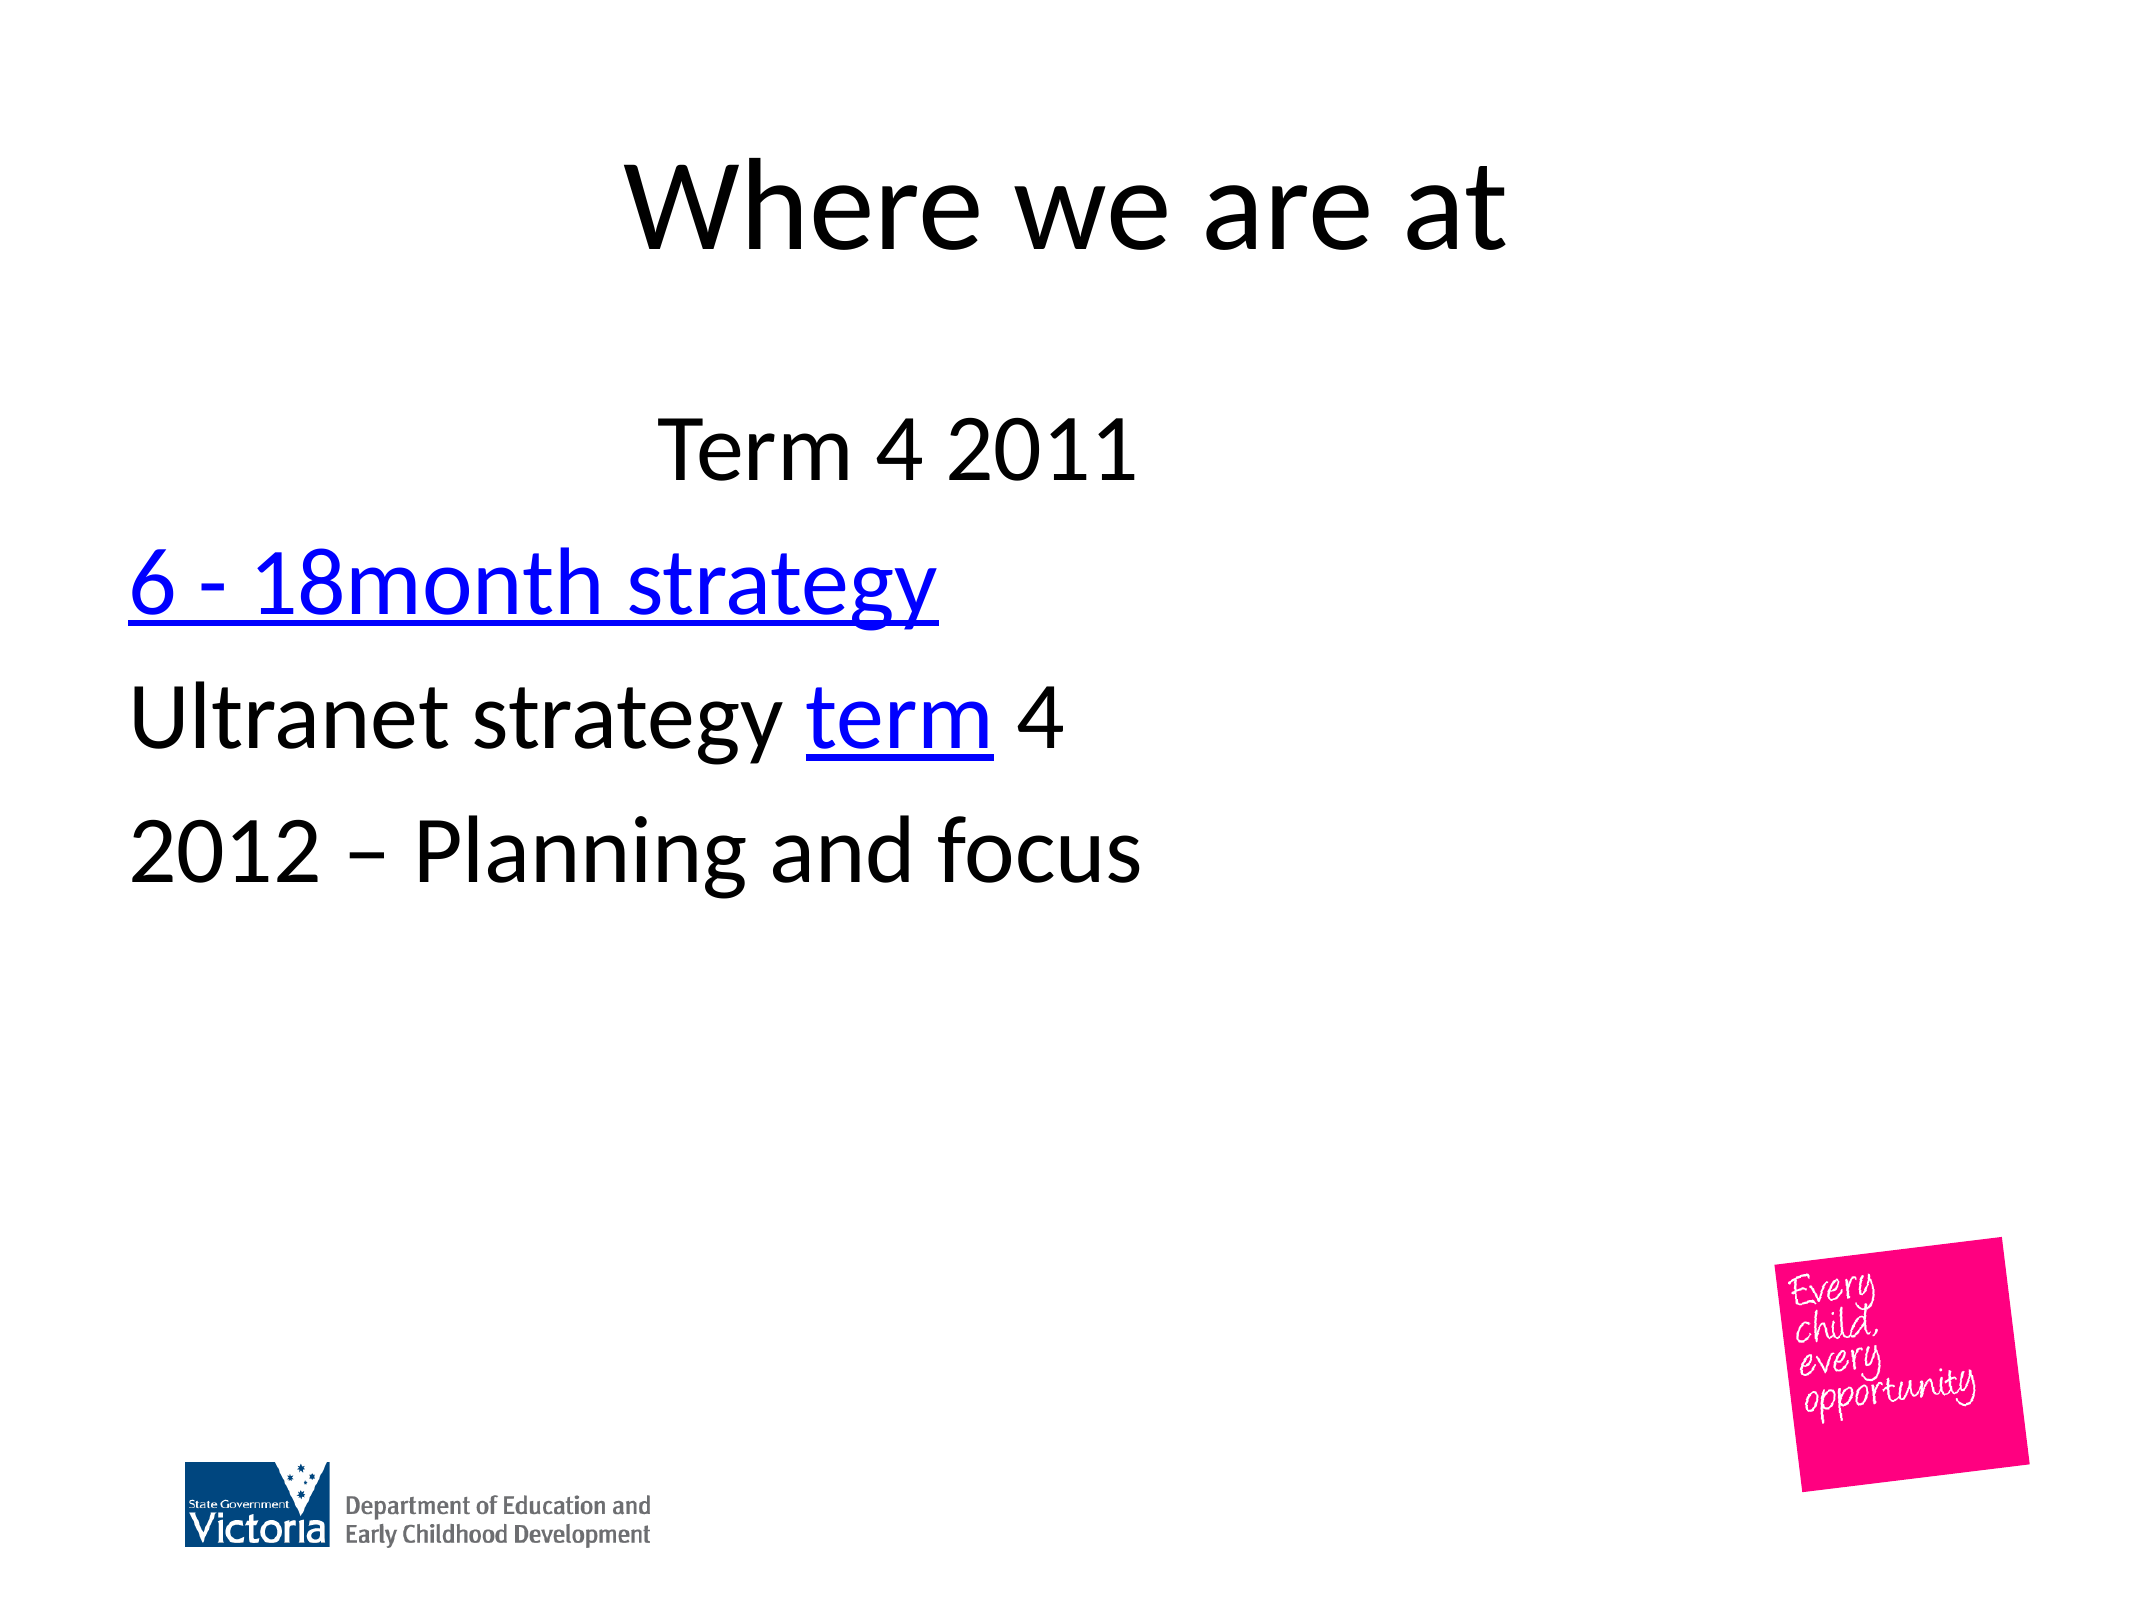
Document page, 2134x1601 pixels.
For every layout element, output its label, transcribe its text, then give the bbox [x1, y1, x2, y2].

picture [185, 1462, 650, 1548]
list Term 4 2011 6 - 18month strategy Ultranet strategy term 4 2012 – Planning and focus [106, 373, 2027, 1430]
title Where we are at [106, 63, 2027, 331]
picture [1795, 1430, 2030, 1493]
